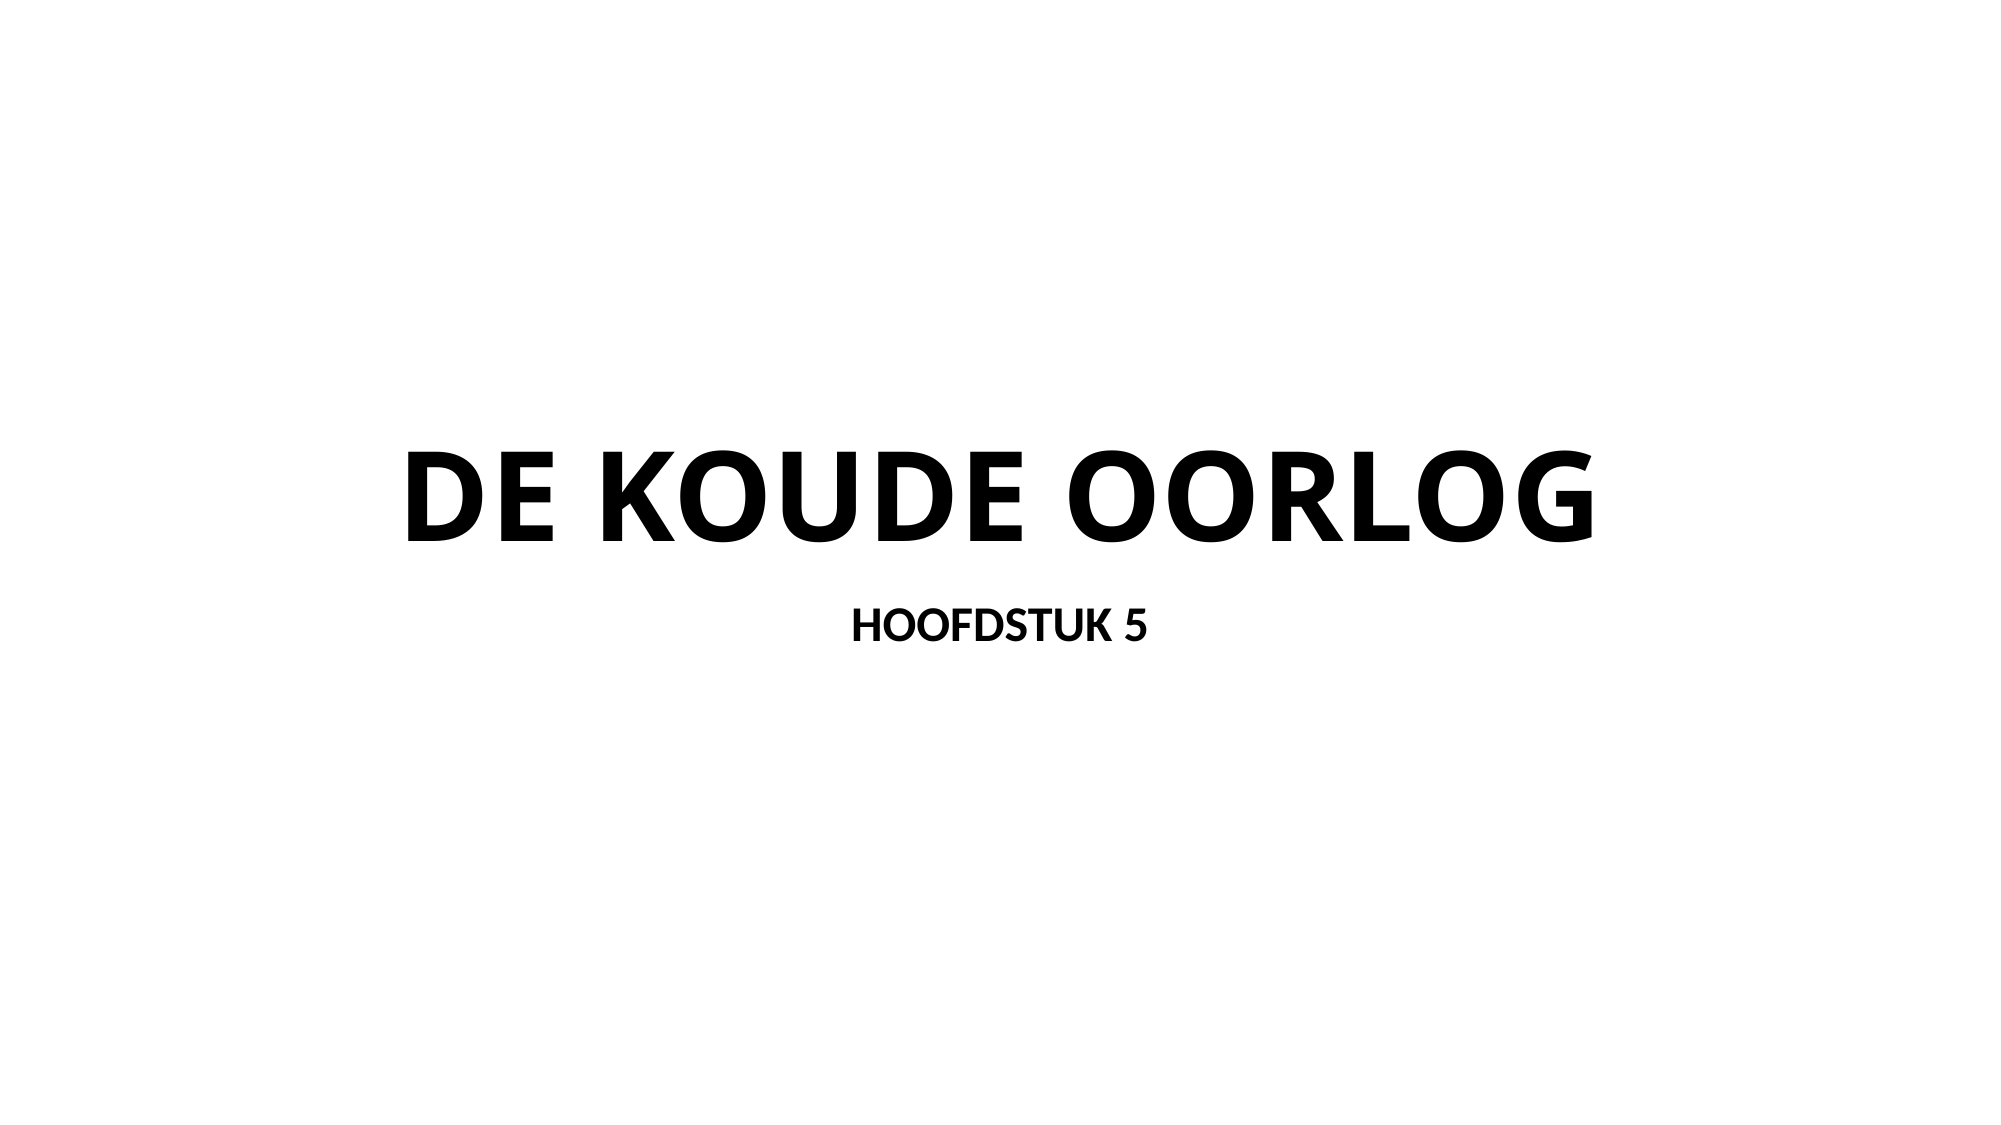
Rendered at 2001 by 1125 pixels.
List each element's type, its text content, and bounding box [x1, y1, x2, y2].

title DE KOUDE OORLOG [249, 184, 1750, 576]
subtitle HOOFDSTUK 5 [249, 590, 1750, 863]
